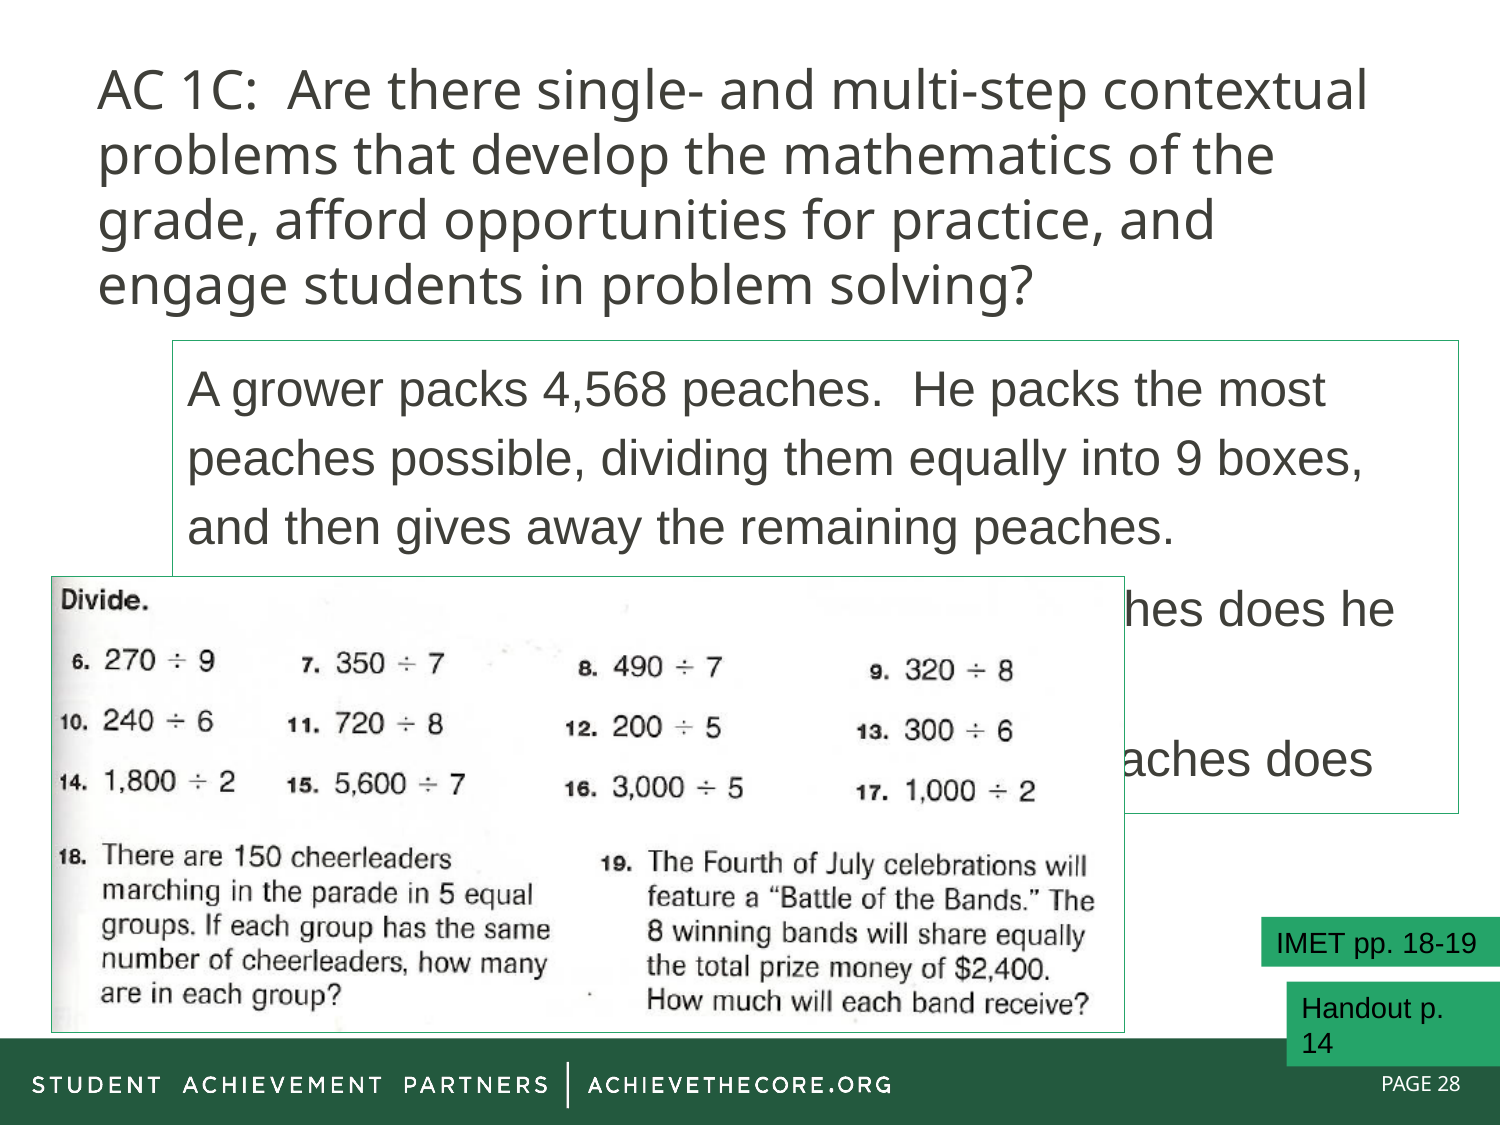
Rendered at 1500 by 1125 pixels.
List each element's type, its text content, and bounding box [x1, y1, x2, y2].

picture [12, 1055, 911, 1112]
text_box Handout p. 14 [1286, 981, 1500, 1067]
list A grower packs 4,568 peaches. He packs the most peaches possible, dividing them equally into 9 boxes, and then gives away the remaining peaches. How many of the remaining peaches does he give away? If he sells 7 boxes, how many peaches does he have left? [172, 340, 1459, 814]
text_box IMET pp. 18-19 [1261, 916, 1500, 967]
picture [51, 576, 1126, 1033]
title AC 1C: Are there single- and multi-step contextual problems that develop the mathematics of the grade, afford opportunities for practice, and engage students in problem solving? [82, 93, 1433, 342]
